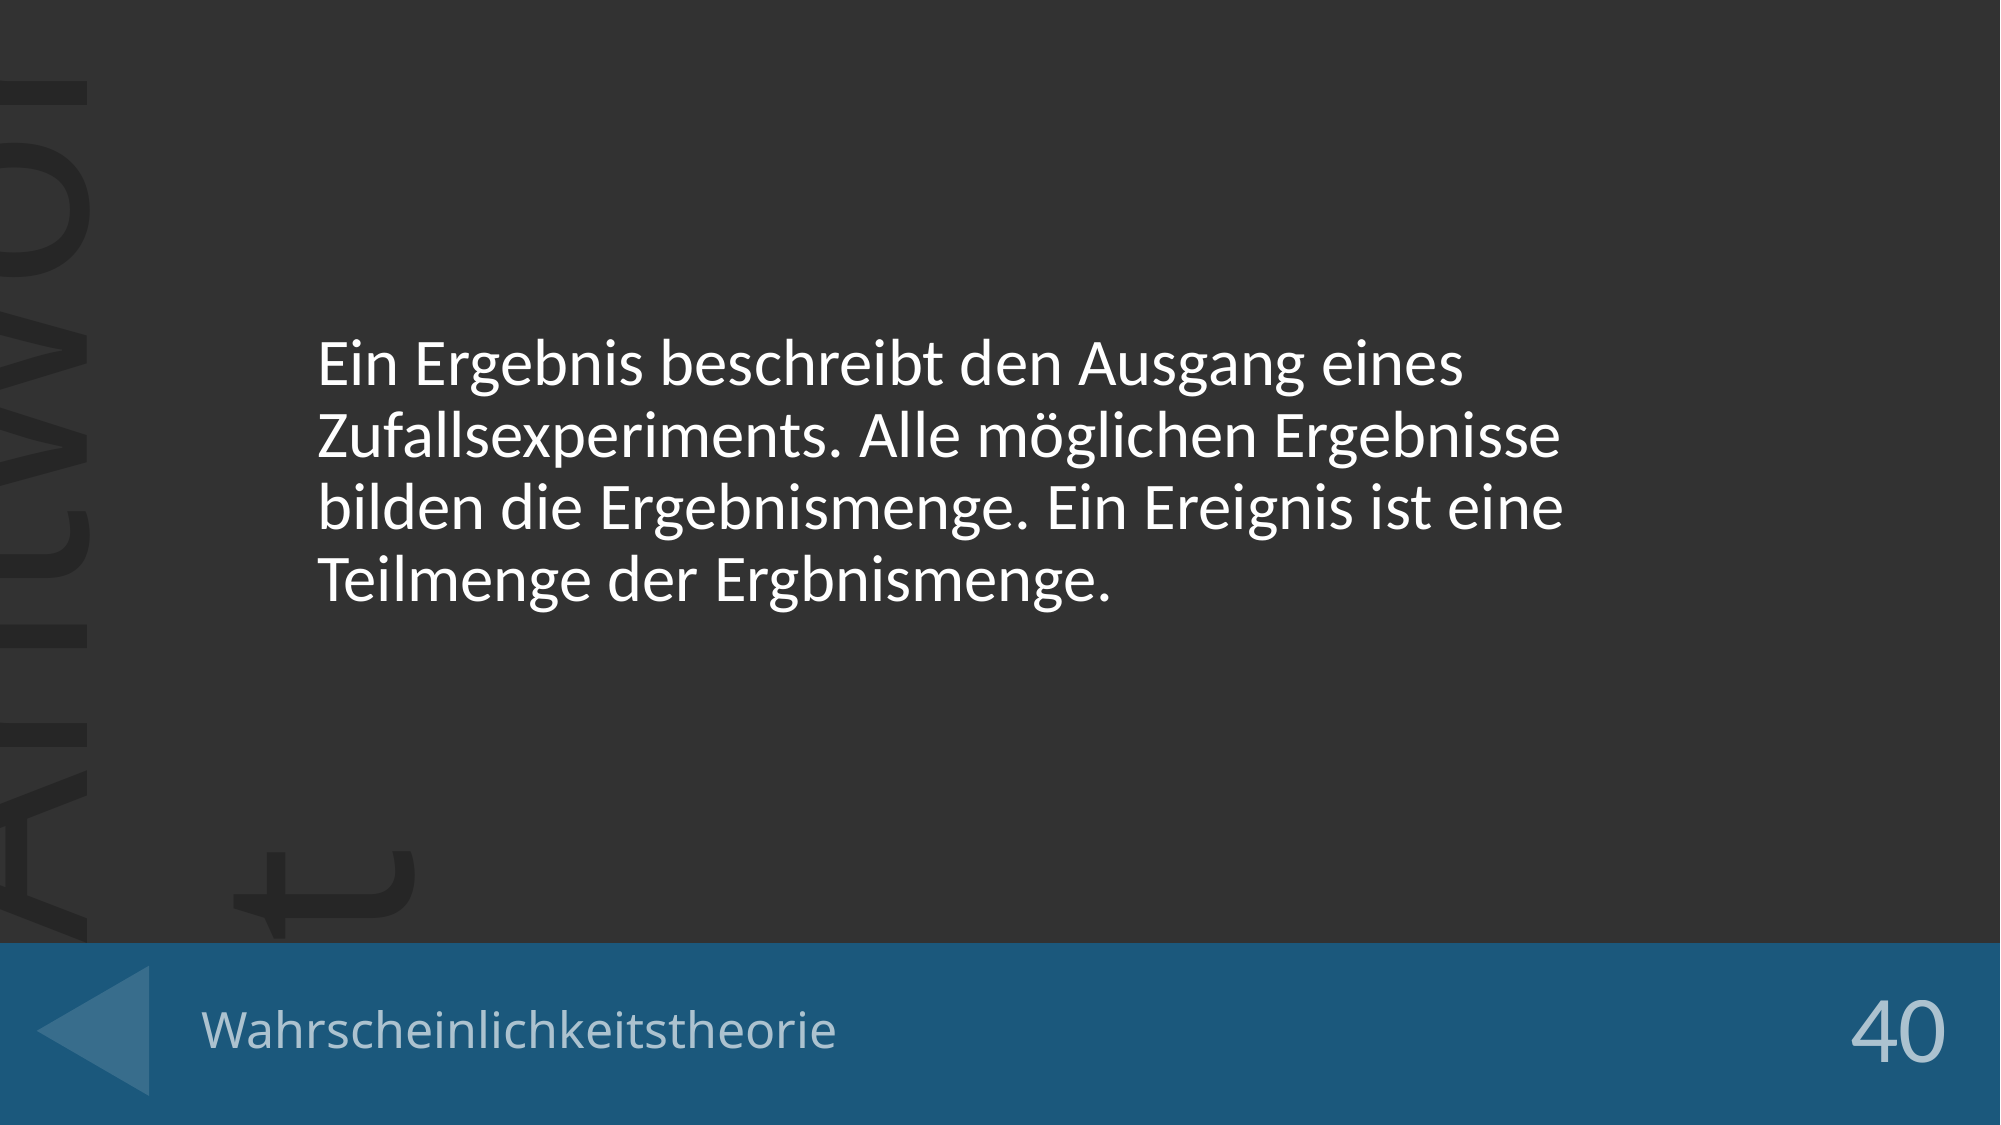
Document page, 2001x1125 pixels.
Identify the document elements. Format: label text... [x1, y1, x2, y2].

list Ein Ergebnis beschreibt den Ausgang eines Zufallsexperiments. Alle möglichen Ergebnisse bilden die Ergebnismenge. Ein Ereignis ist eine Teilmenge der Ergbnismenge. [302, 307, 1760, 636]
list 40 [1494, 967, 1963, 1097]
title Wahrscheinlichkeitstheorie [185, 967, 1494, 1097]
